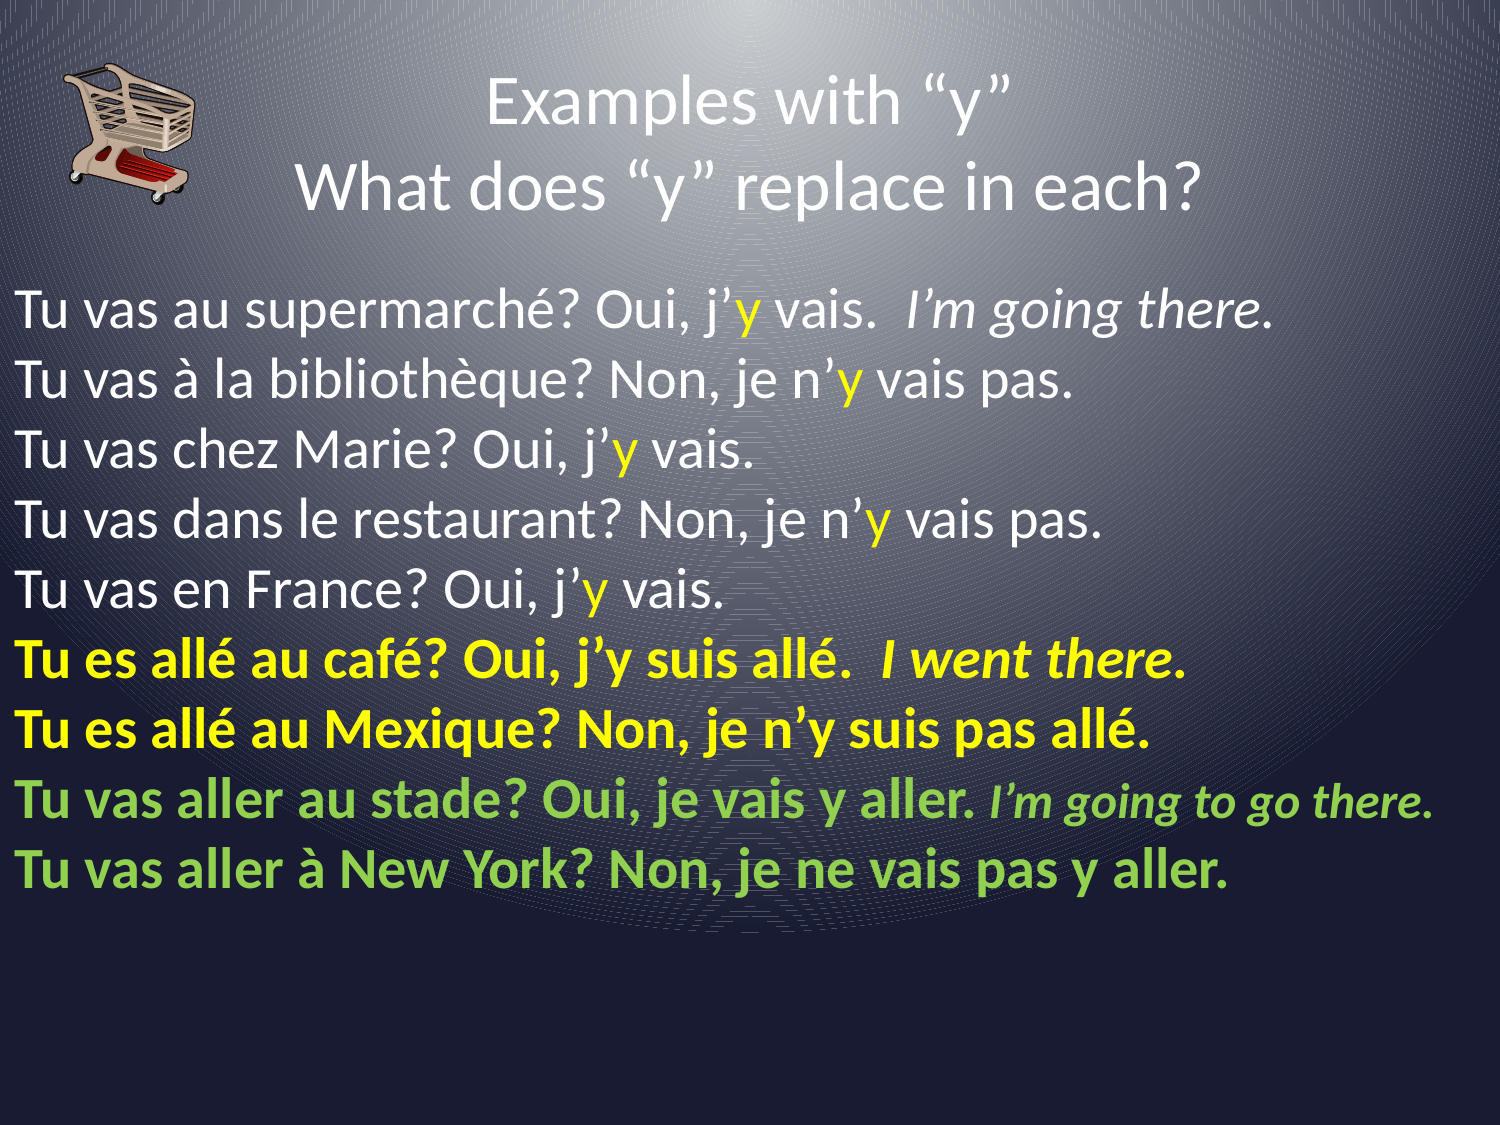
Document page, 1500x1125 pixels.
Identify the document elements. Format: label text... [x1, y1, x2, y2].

picture [62, 62, 196, 206]
title Examples with “y” What does “y” replace in each? [75, 45, 1425, 233]
text_box Tu vas au supermarché? Oui, j’y vais. I’m going there. Tu vas à la bibliothèque? Non, je n’y vais pas. Tu vas chez Marie? Oui, j’y vais. Tu vas dans le restaurant? Non, je n’y vais pas. Tu vas en France? Oui, j’y vais. Tu es allé au café? Oui, j’y suis allé. I went there. Tu es allé au Mexique? Non, je n’y suis pas allé. Tu vas aller au stade? Oui, je vais y aller. I’m going to go there. Tu vas aller à New York? Non, je ne vais pas y aller. [0, 262, 1468, 908]
